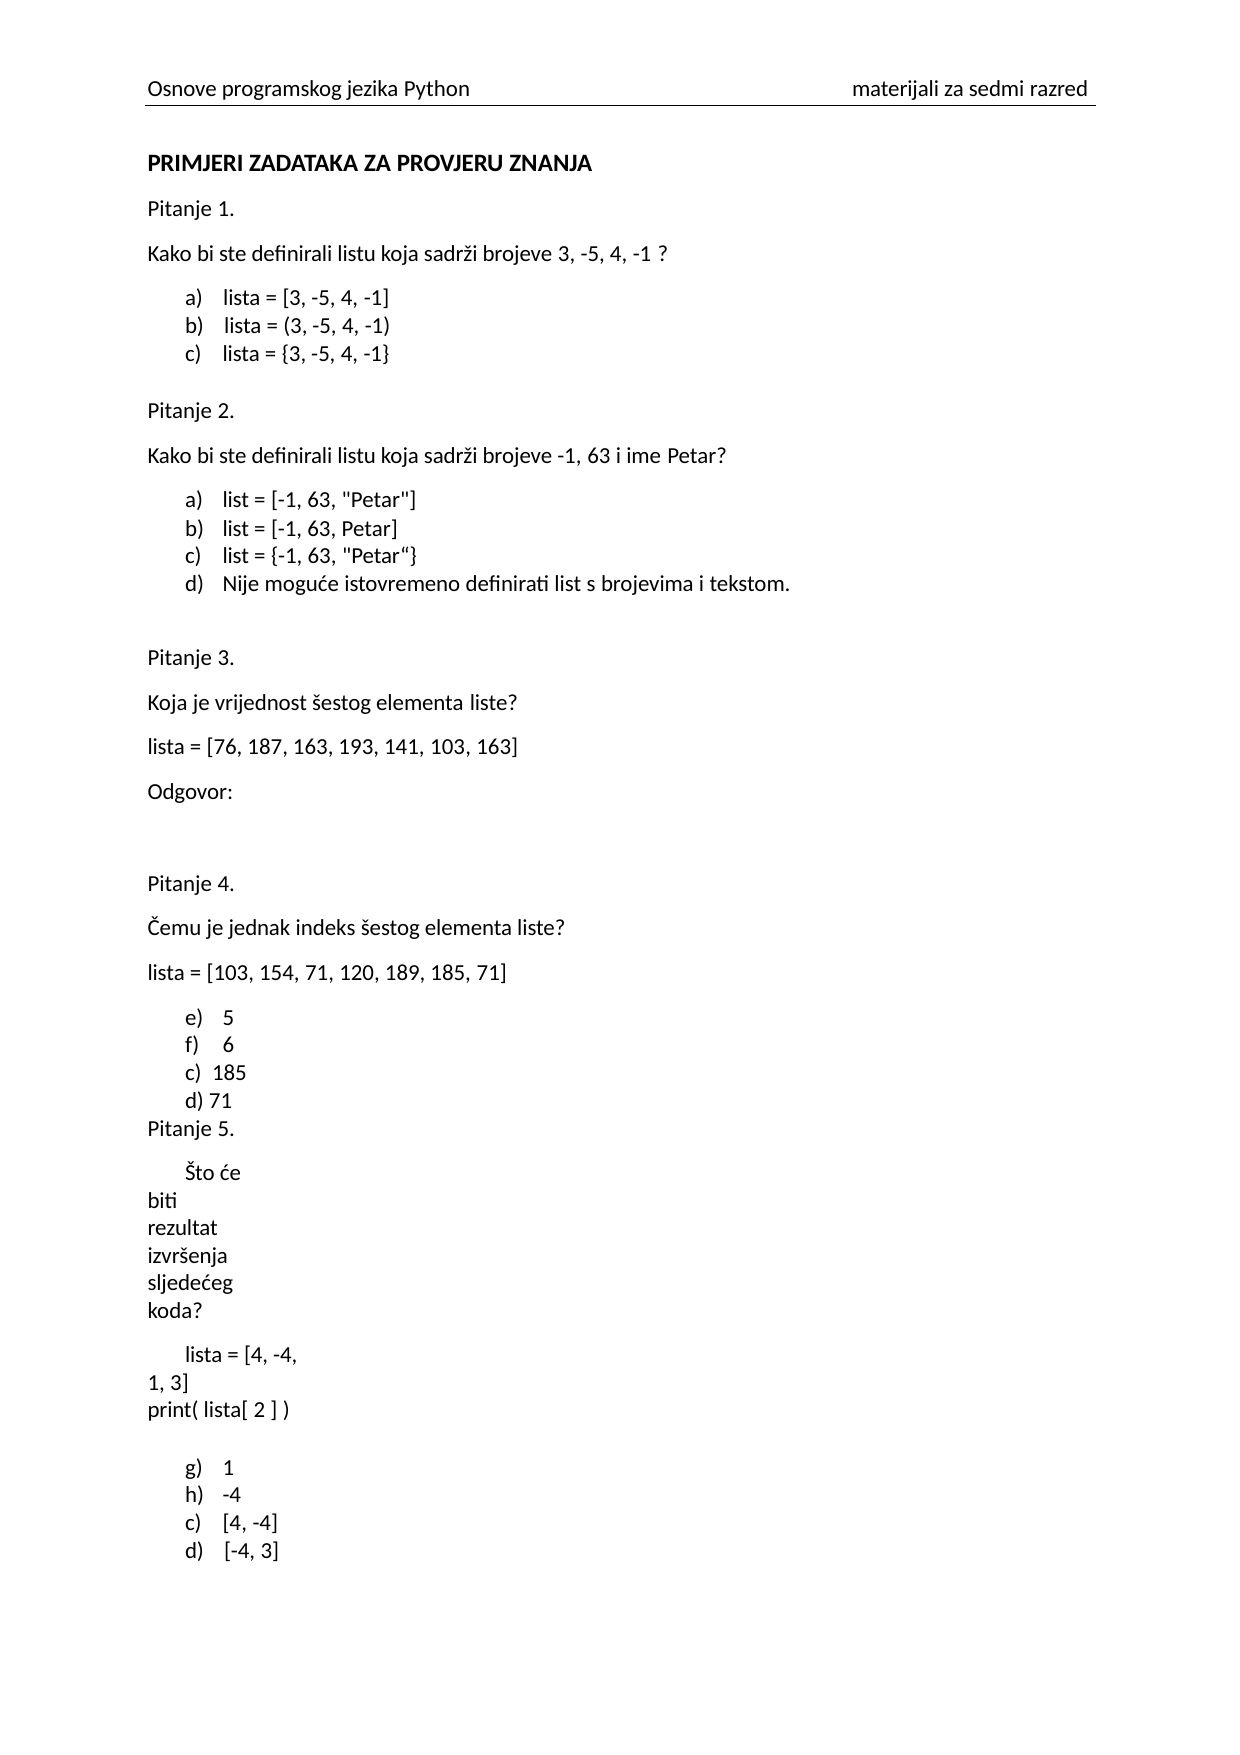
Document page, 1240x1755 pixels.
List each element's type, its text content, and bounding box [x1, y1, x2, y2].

text_box PRIMJERI ZADATAKA ZA PROVJERU ZNANJA Pitanje 1. Kako bi ste definirali listu koja sadrži brojeve 3, -5, 4, -1 ? a) lista = [3, -5, 4, -1] b) lista = (3, -5, 4, -1) c) lista = {3, -5, 4, -1} Pitanje 2. Kako bi ste definirali listu koja sadrži brojeve -1, 63 i ime Petar? list = [-1, 63, "Petar"] list = [-1, 63, Petar] list = {-1, 63, "Petar“} Nije moguće istovremeno definirati list s brojevima i tekstom. Pitanje 3. Koja je vrijednost šestog elementa liste? lista = [76, 187, 163, 193, 141, 103, 163] Odgovor: Pitanje 4. Čemu je jednak indeks šestog elementa liste? lista = [103, 154, 71, 120, 189, 185, 71] 5 6 c) 185 d) 71 Pitanje 5. Što će biti rezultat izvršenja sljedećeg koda? lista = [4, -4, 1, 3] print( lista[ 2 ] ) 1 -4 c) [4, -4] d) [-4, 3] [145, 144, 798, 1564]
text_box materijali za sedmi razred [850, 71, 1095, 102]
text_box Osnove programskog jezika Python [145, 71, 477, 102]
